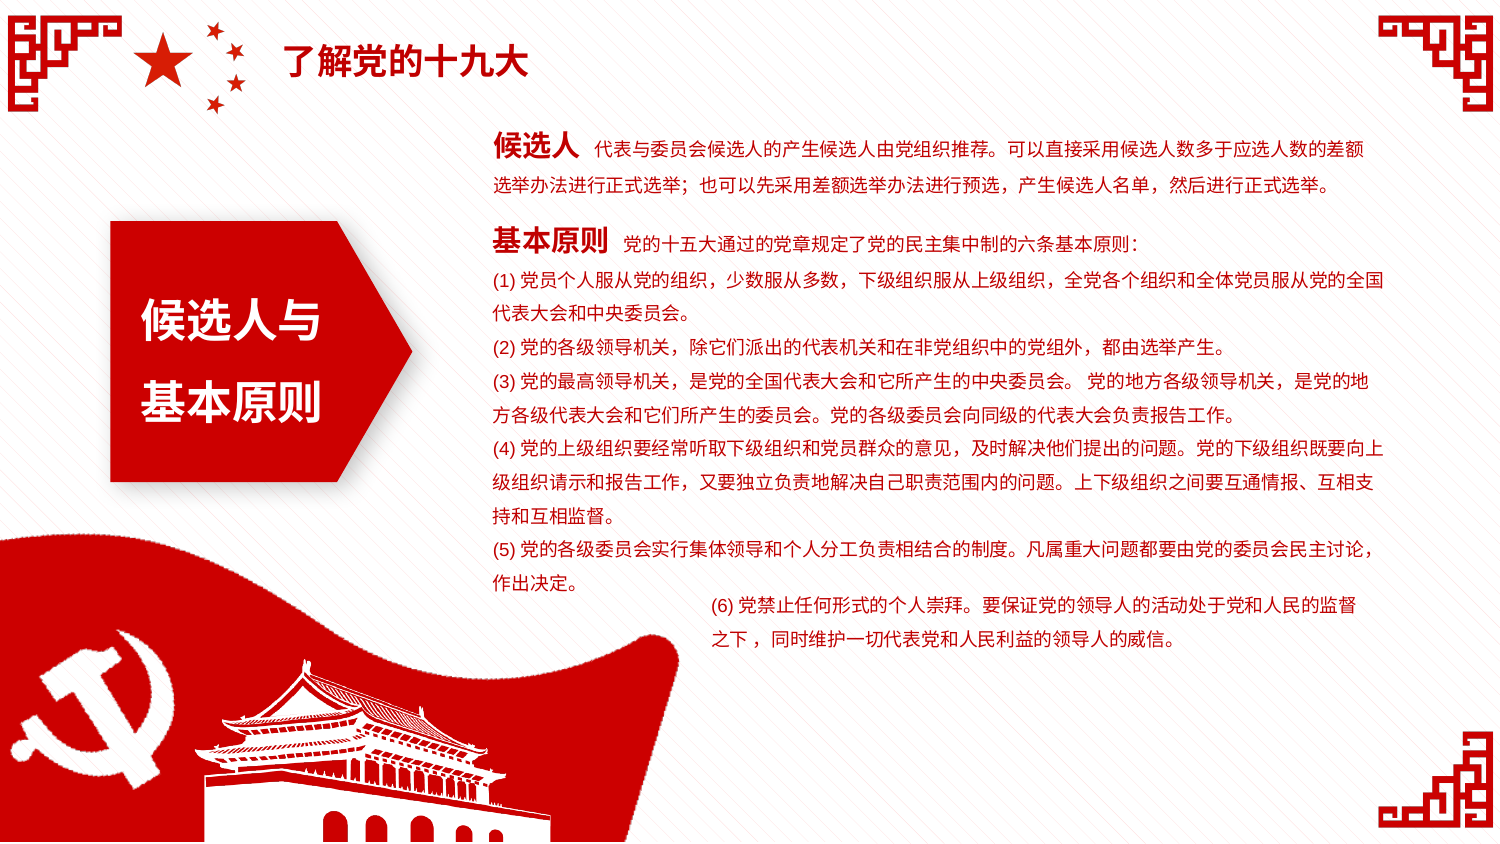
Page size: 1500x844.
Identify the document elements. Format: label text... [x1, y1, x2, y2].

text_box (6)党禁止任何形式的个人崇拜。要保证党的领导人的活动处于党和人民的监督之下 ，同时维护一切代表党和人民利益的领导人的威信。 [696, 575, 1388, 658]
text_box 基本原则 党的十五大通过的党章规定了党的民主集中制的六条基本原则： (1)党员个人服从党的组织，少数服从多数，下级组织服从上级组织，全党各个组织和全体党员服从党的全国代表大会和中央委员会。 (2)党的各级领导机关，除它们派出的代表机关和在非党组织中的党组外，都由选举产生。 (3)党的最高领导机关，是党的全国代表大会和它所产生的中央委员会。 党的地方各级领导机关，是党的地方各级代表大会和它们所产生的委员会。党的各级委员会向同级的代表大会负责报告工作。 (4)党的上级组织要经常听取下级组织和党员群众的意见，及时解决他们提出的问题。党的下级组织既要向上级组织请示和报告工作，又要独立负责地解决自己职责范围内的问题。上下级组织之间要互通情报、互相支持和互相监督。 (5)党的各级委员会实行集体领导和个人分工负责相结合的制度。凡属重大问题都要由党的委员会民主讨论，作出决定。 [478, 197, 1400, 602]
picture [1370, 0, 1500, 130]
text_box 候选人与 基本原则 [110, 256, 354, 437]
picture [0, 0, 254, 132]
picture [1370, 713, 1500, 844]
text_box [108, 219, 415, 485]
picture [0, 482, 736, 842]
text_box 候选人 代表与委员会候选人的产生候选人由党组织推荐。可以直接采用候选人数多于应选人数的差额选举办法进行正式选举；也可以先采用差额选举办法进行预选，产生候选人名单，然后进行正式选举。 [478, 102, 1388, 197]
text_box 了解党的十九大 [266, 32, 546, 90]
